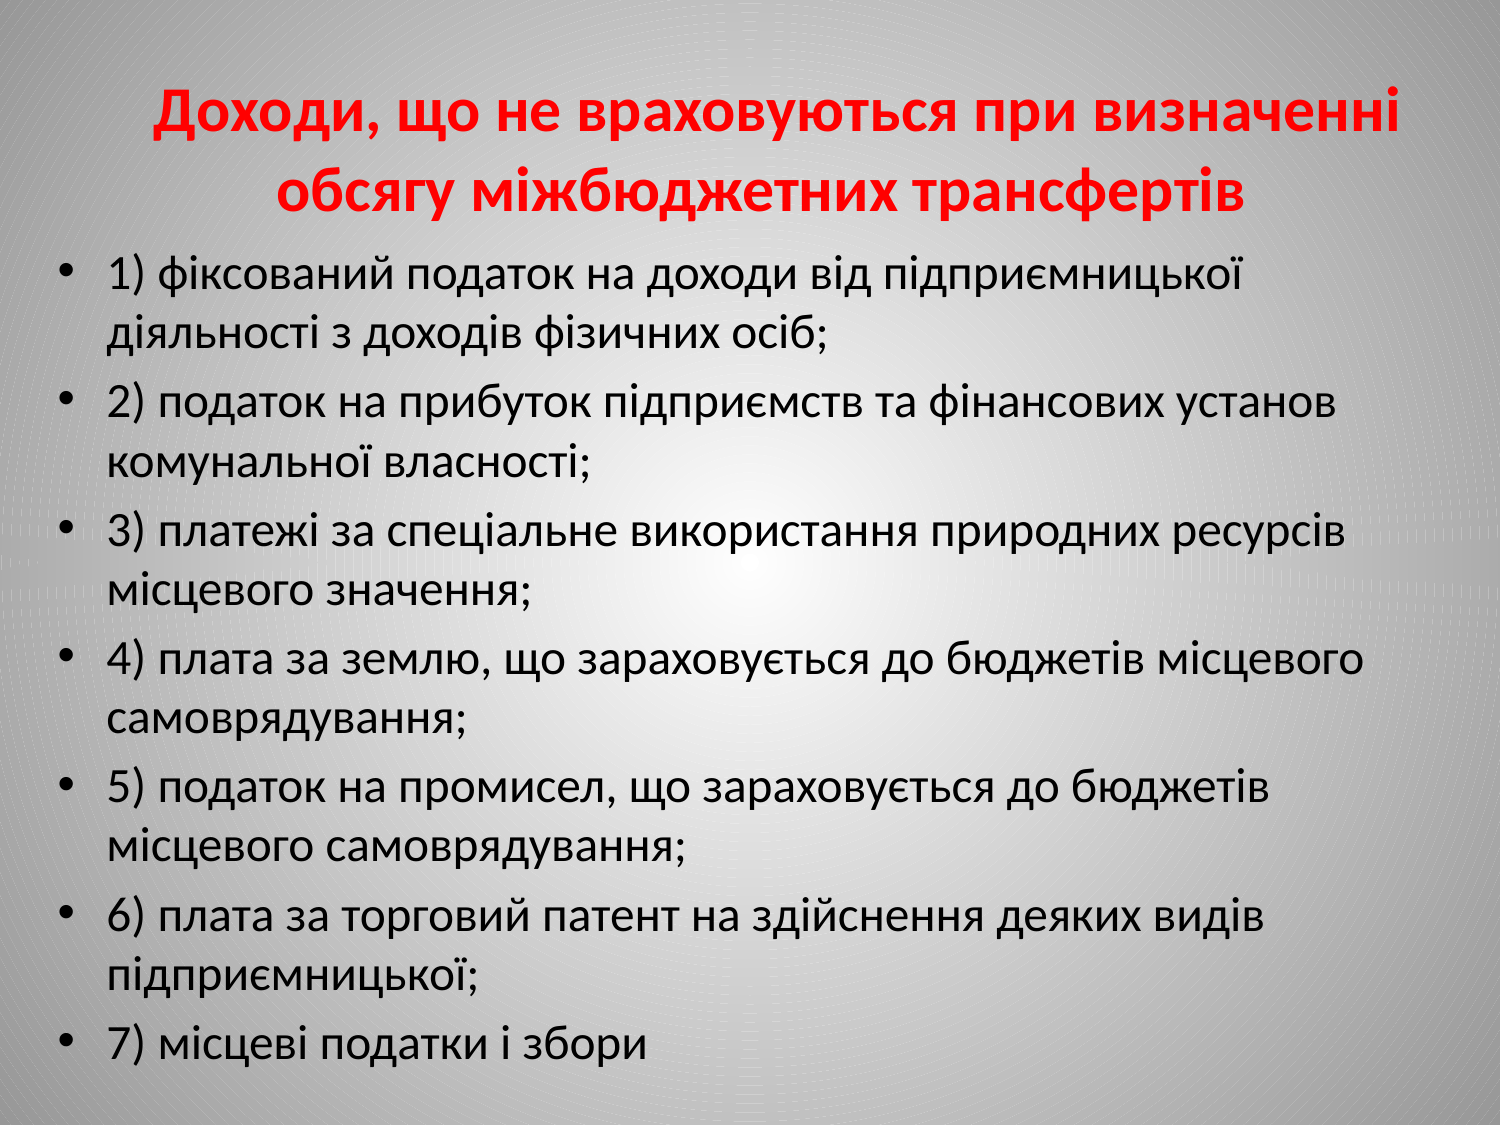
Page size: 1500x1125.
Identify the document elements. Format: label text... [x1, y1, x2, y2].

list 1) фіксований податок на доходи від підприємницької діяльності з доходів фізичних осіб; 2) податок на прибуток підприємств та фінансових установ комунальної власності; 3) платежі за спеціальне використання природних ресурсів місцевого значення; 4) плата за землю, що зараховується до бюджетів місцевого самоврядування; 5) податок на промисел, що зараховується до бюджетів місцевого самоврядування; 6) плата за торговий патент на здійснення деяких видів підприємницької; 7) місцеві податки і збори [42, 232, 1468, 1082]
title Доходи, що не враховуються при визначенні обсягу міжбюджетних трансфертів [37, 45, 1500, 233]
